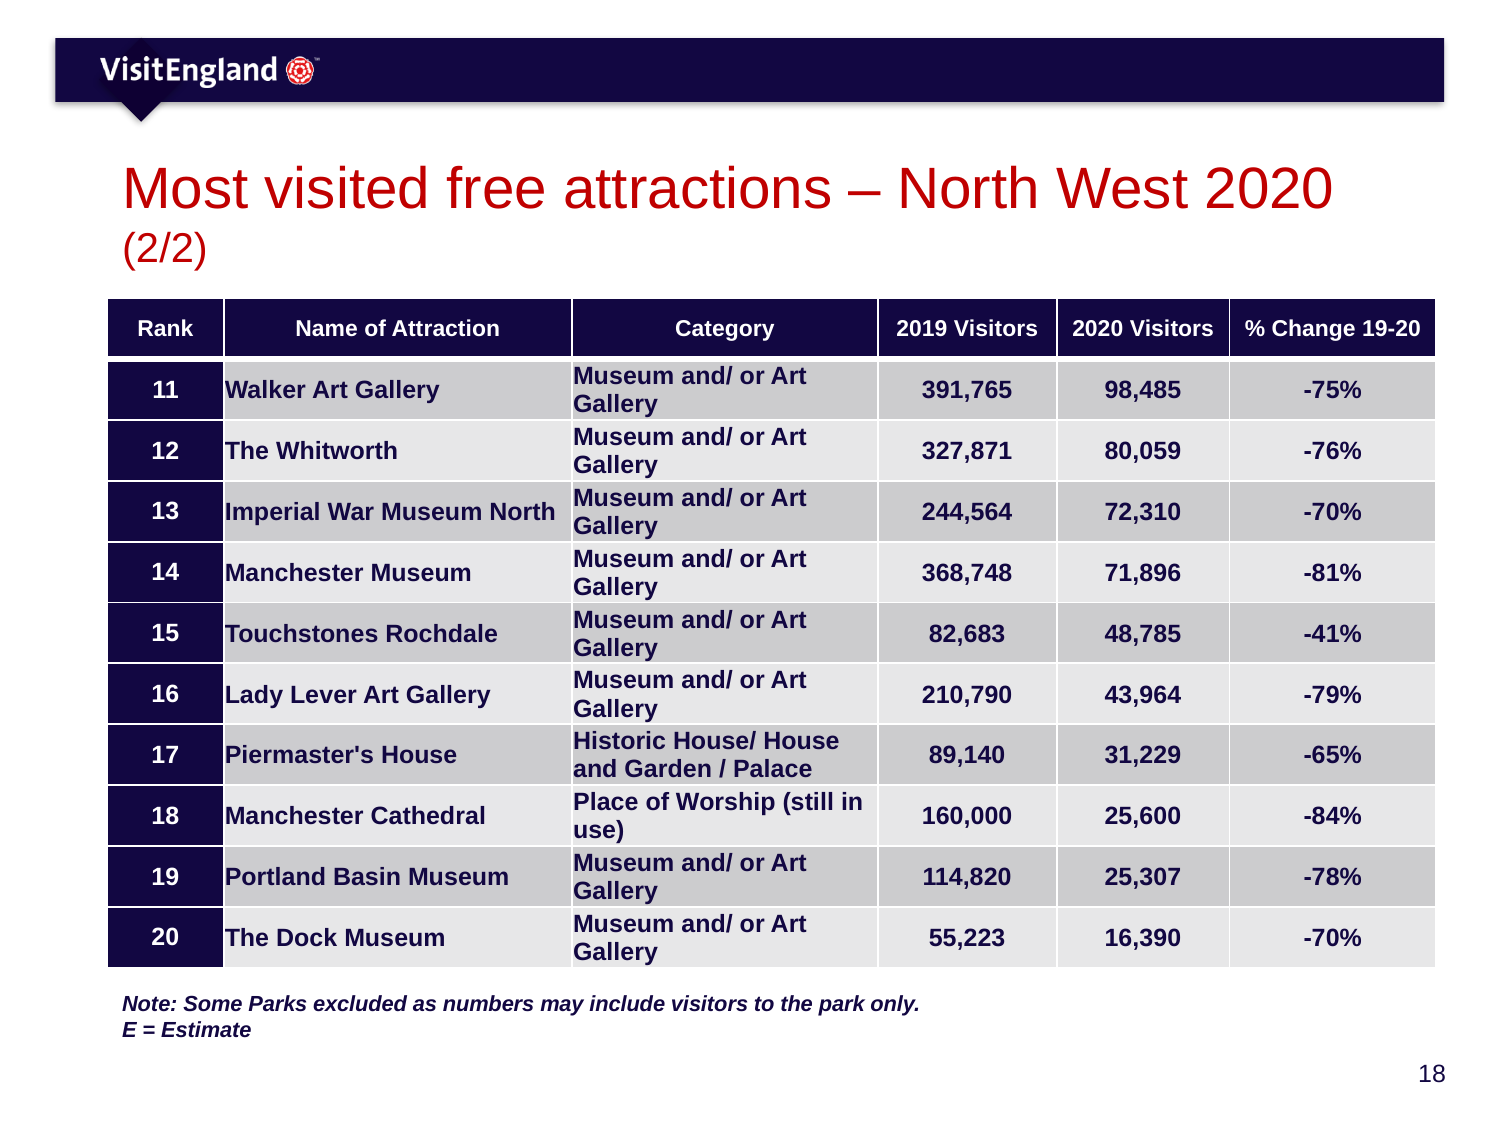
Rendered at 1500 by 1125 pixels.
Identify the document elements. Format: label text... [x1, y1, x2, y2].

table_cell Lady Lever Art Gallery [225, 664, 571, 723]
table_cell Manchester Museum [225, 543, 571, 602]
table_cell 210,790 [879, 664, 1056, 723]
table_cell 244,564 [879, 482, 1056, 541]
table_cell Place of Worship (still in use) [573, 786, 877, 845]
table_cell Piermaster's House [225, 725, 571, 784]
table_header Name of Attraction [225, 299, 571, 356]
picture [95, 56, 322, 88]
table_cell 71,896 [1058, 543, 1229, 602]
table_cell Imperial War Museum North [225, 482, 571, 541]
table_cell 327,871 [879, 421, 1056, 480]
table_cell 160,000 [879, 786, 1056, 845]
table_cell Manchester Cathedral [225, 786, 571, 845]
table_cell -84% [1230, 786, 1435, 845]
table_header 2019 Visitors [879, 299, 1056, 356]
table_cell 55,223 [879, 908, 1056, 967]
table_cell Historic House/ House and Garden / Palace [573, 725, 877, 784]
table_cell 15 [108, 603, 223, 662]
table_cell 391,765 [879, 362, 1056, 419]
table_cell 18 [108, 786, 223, 845]
table_cell -79% [1230, 664, 1435, 723]
table_header Rank [108, 299, 223, 356]
table_cell 72,310 [1058, 482, 1229, 541]
table_cell 16 [108, 664, 223, 723]
table_cell 89,140 [879, 725, 1056, 784]
table_cell Walker Art Gallery [225, 362, 571, 419]
table_cell 368,748 [879, 543, 1056, 602]
table_cell -75% [1230, 362, 1435, 419]
table_cell 25,600 [1058, 786, 1229, 845]
table_cell -70% [1230, 482, 1435, 541]
title Most visited free attractions – North West 2020 (2/2) [107, 143, 1445, 276]
table_cell -78% [1230, 847, 1435, 906]
table_cell -41% [1230, 603, 1435, 662]
table_cell 80,059 [1058, 421, 1229, 480]
table_cell 48,785 [1058, 603, 1229, 662]
table_cell 17 [108, 725, 223, 784]
table_cell 82,683 [879, 603, 1056, 662]
table_cell 12 [108, 421, 223, 480]
table_cell 14 [108, 543, 223, 602]
table_cell 114,820 [879, 847, 1056, 906]
table_cell The Whitworth [225, 421, 571, 480]
table_cell 98,485 [1058, 362, 1229, 419]
table_cell Museum and/ or Art Gallery [573, 543, 877, 602]
table_cell Museum and/ or Art Gallery [573, 664, 877, 723]
table_cell 11 [108, 362, 223, 419]
table_cell 43,964 [1058, 664, 1229, 723]
table_cell Museum and/ or Art Gallery [573, 362, 877, 419]
table_cell The Dock Museum [225, 908, 571, 967]
table_cell Museum and/ or Art Gallery [573, 908, 877, 967]
table_cell Touchstones Rochdale [225, 603, 571, 662]
table_cell 25,307 [1058, 847, 1229, 906]
table_cell -81% [1230, 543, 1435, 602]
table_cell Museum and/ or Art Gallery [573, 482, 877, 541]
table_header % Change 19-20 [1230, 299, 1435, 356]
table_cell Portland Basin Museum [225, 847, 571, 906]
table_cell 31,229 [1058, 725, 1229, 784]
table_cell 16,390 [1058, 908, 1229, 967]
table_cell -70% [1230, 908, 1435, 967]
table_cell Museum and/ or Art Gallery [573, 421, 877, 480]
table_cell Museum and/ or Art Gallery [573, 603, 877, 662]
table_cell -76% [1230, 421, 1435, 480]
table_header Category [573, 299, 877, 356]
table_cell -65% [1230, 725, 1435, 784]
text_box Note: Some Parks excluded as numbers may include visitors to the park only. E = Estimate [107, 982, 1405, 1050]
table_cell 19 [108, 847, 223, 906]
table_cell 20 [108, 908, 223, 967]
table_cell 13 [108, 482, 223, 541]
table_cell Museum and/ or Art Gallery [573, 847, 877, 906]
table_header 2020 Visitors [1058, 299, 1229, 356]
